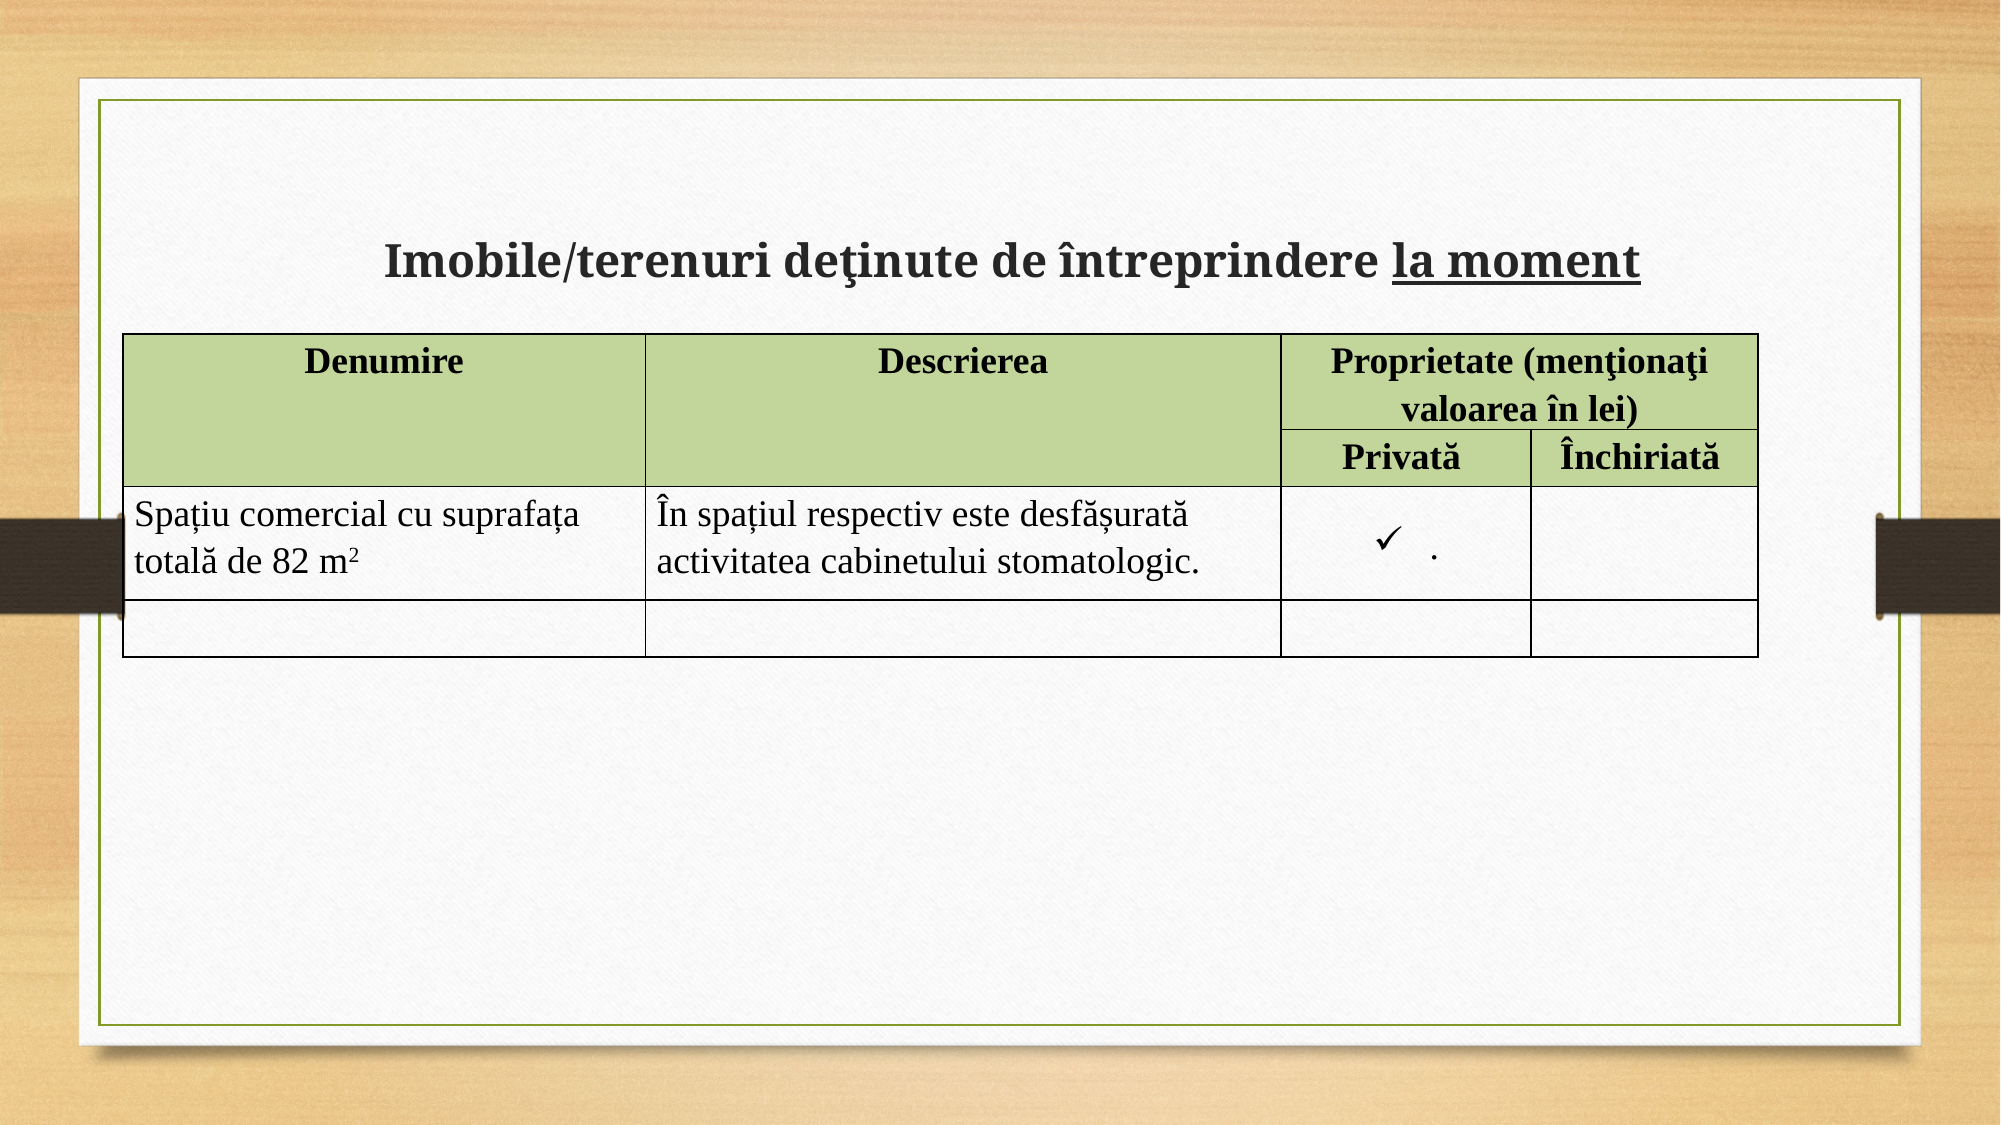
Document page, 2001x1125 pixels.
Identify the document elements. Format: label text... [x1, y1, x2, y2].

table_cell [1532, 601, 1757, 656]
table_cell Privată [1282, 430, 1530, 486]
table_cell În spațiul respectiv este desfășurată activitatea cabinetului stomatologic. [646, 487, 1280, 599]
table_cell . [1282, 487, 1530, 599]
table_header Denumire [124, 335, 645, 486]
title Imobile/terenuri deţinute de întreprindere la moment [112, 208, 1913, 311]
table_header Proprietate (menţionaţi valoarea în lei) [1282, 335, 1757, 429]
table_cell Închiriată [1532, 430, 1757, 486]
picture [0, 0, 2001, 1125]
table_cell [1282, 601, 1530, 656]
table_cell [1532, 487, 1757, 599]
table_header Descrierea [646, 335, 1280, 486]
table_cell [646, 601, 1280, 656]
table_cell [124, 601, 645, 656]
table_cell Spațiu comercial cu suprafața totală de 82 m2 [124, 487, 645, 599]
